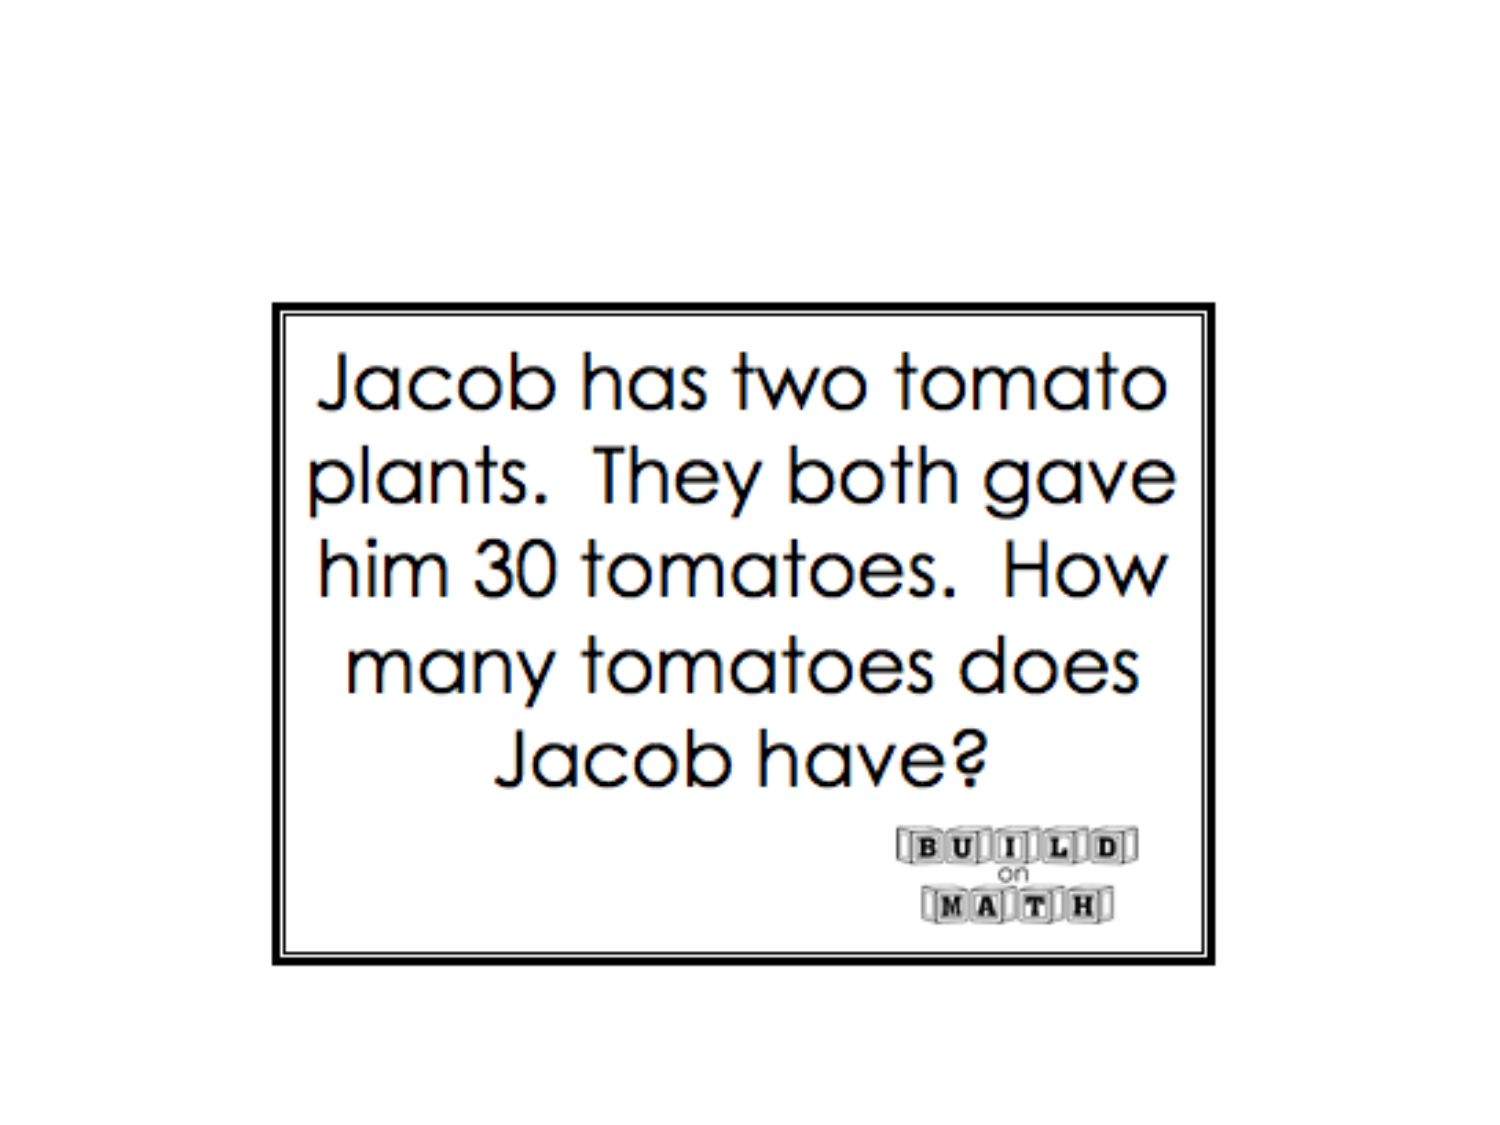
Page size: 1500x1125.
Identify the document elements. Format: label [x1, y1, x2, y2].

list [74, 262, 1426, 1006]
